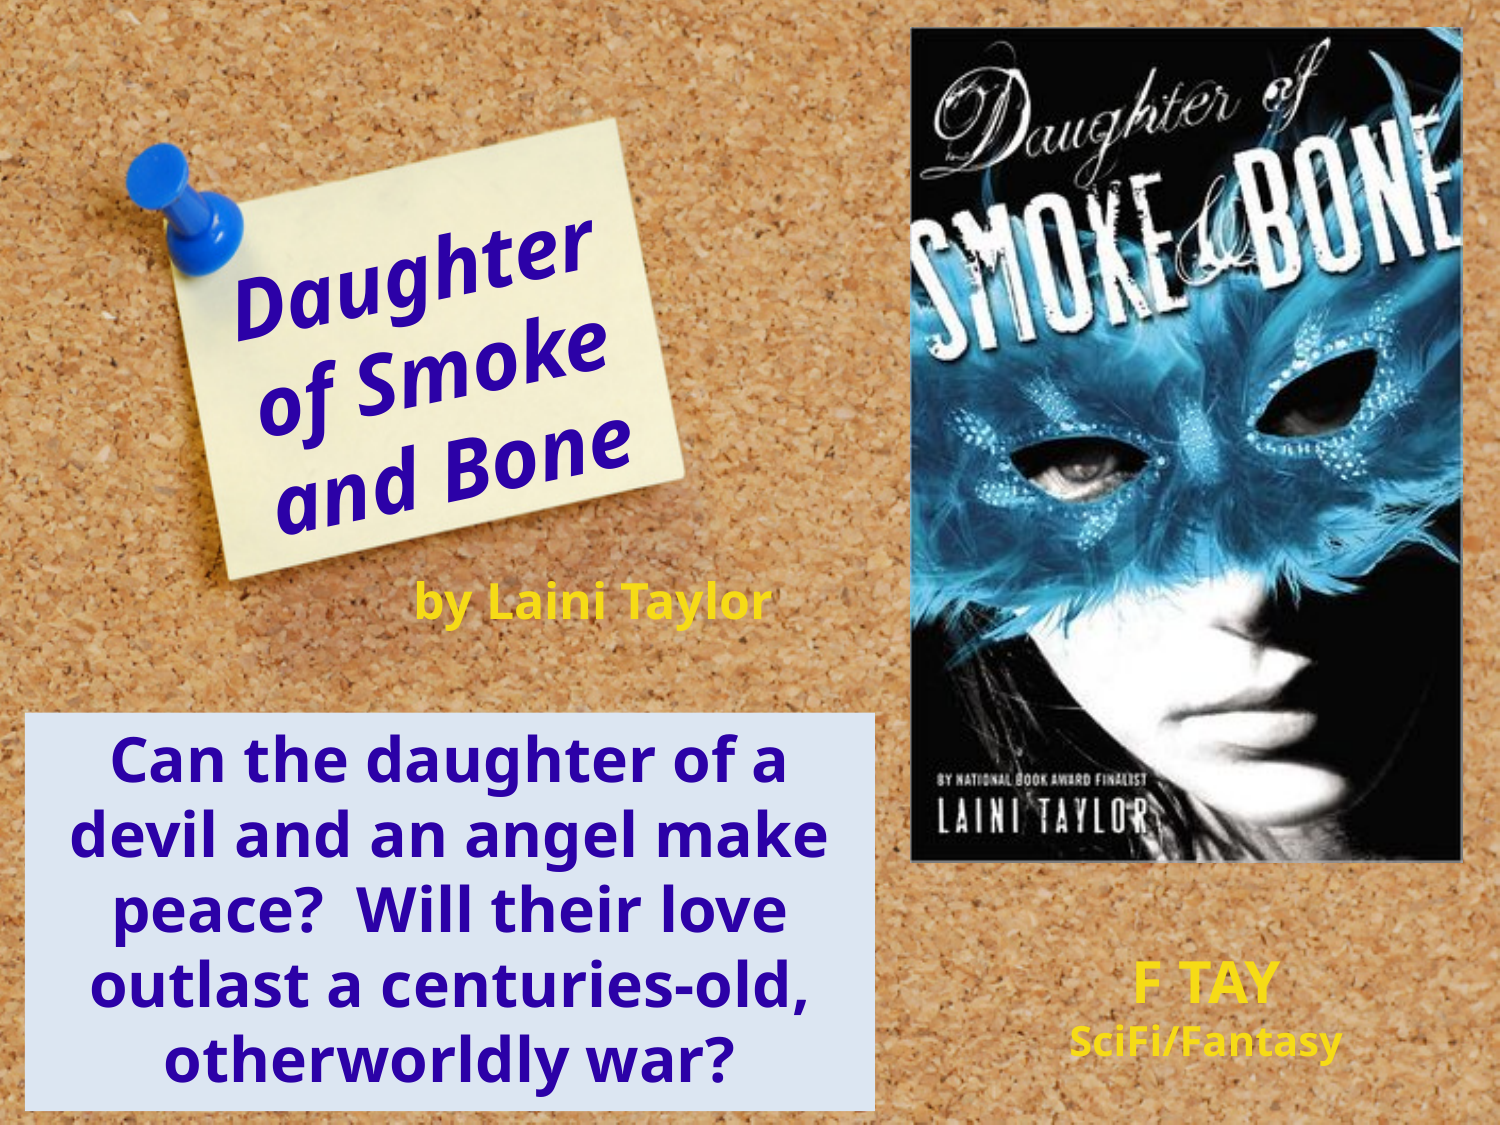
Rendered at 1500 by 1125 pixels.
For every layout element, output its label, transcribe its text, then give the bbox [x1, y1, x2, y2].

picture [0, 0, 1500, 1125]
text_box by Laini Taylor [275, 562, 905, 637]
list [910, 27, 1463, 863]
title Daughter of Smoke and Bone [174, 177, 688, 563]
text_box F TAY SciFi/Fantasy [1037, 937, 1375, 1073]
list Can the daughter of a devil and an angel make peace? Will their love outlast a centuries-old, otherworldly war? [24, 712, 875, 1112]
